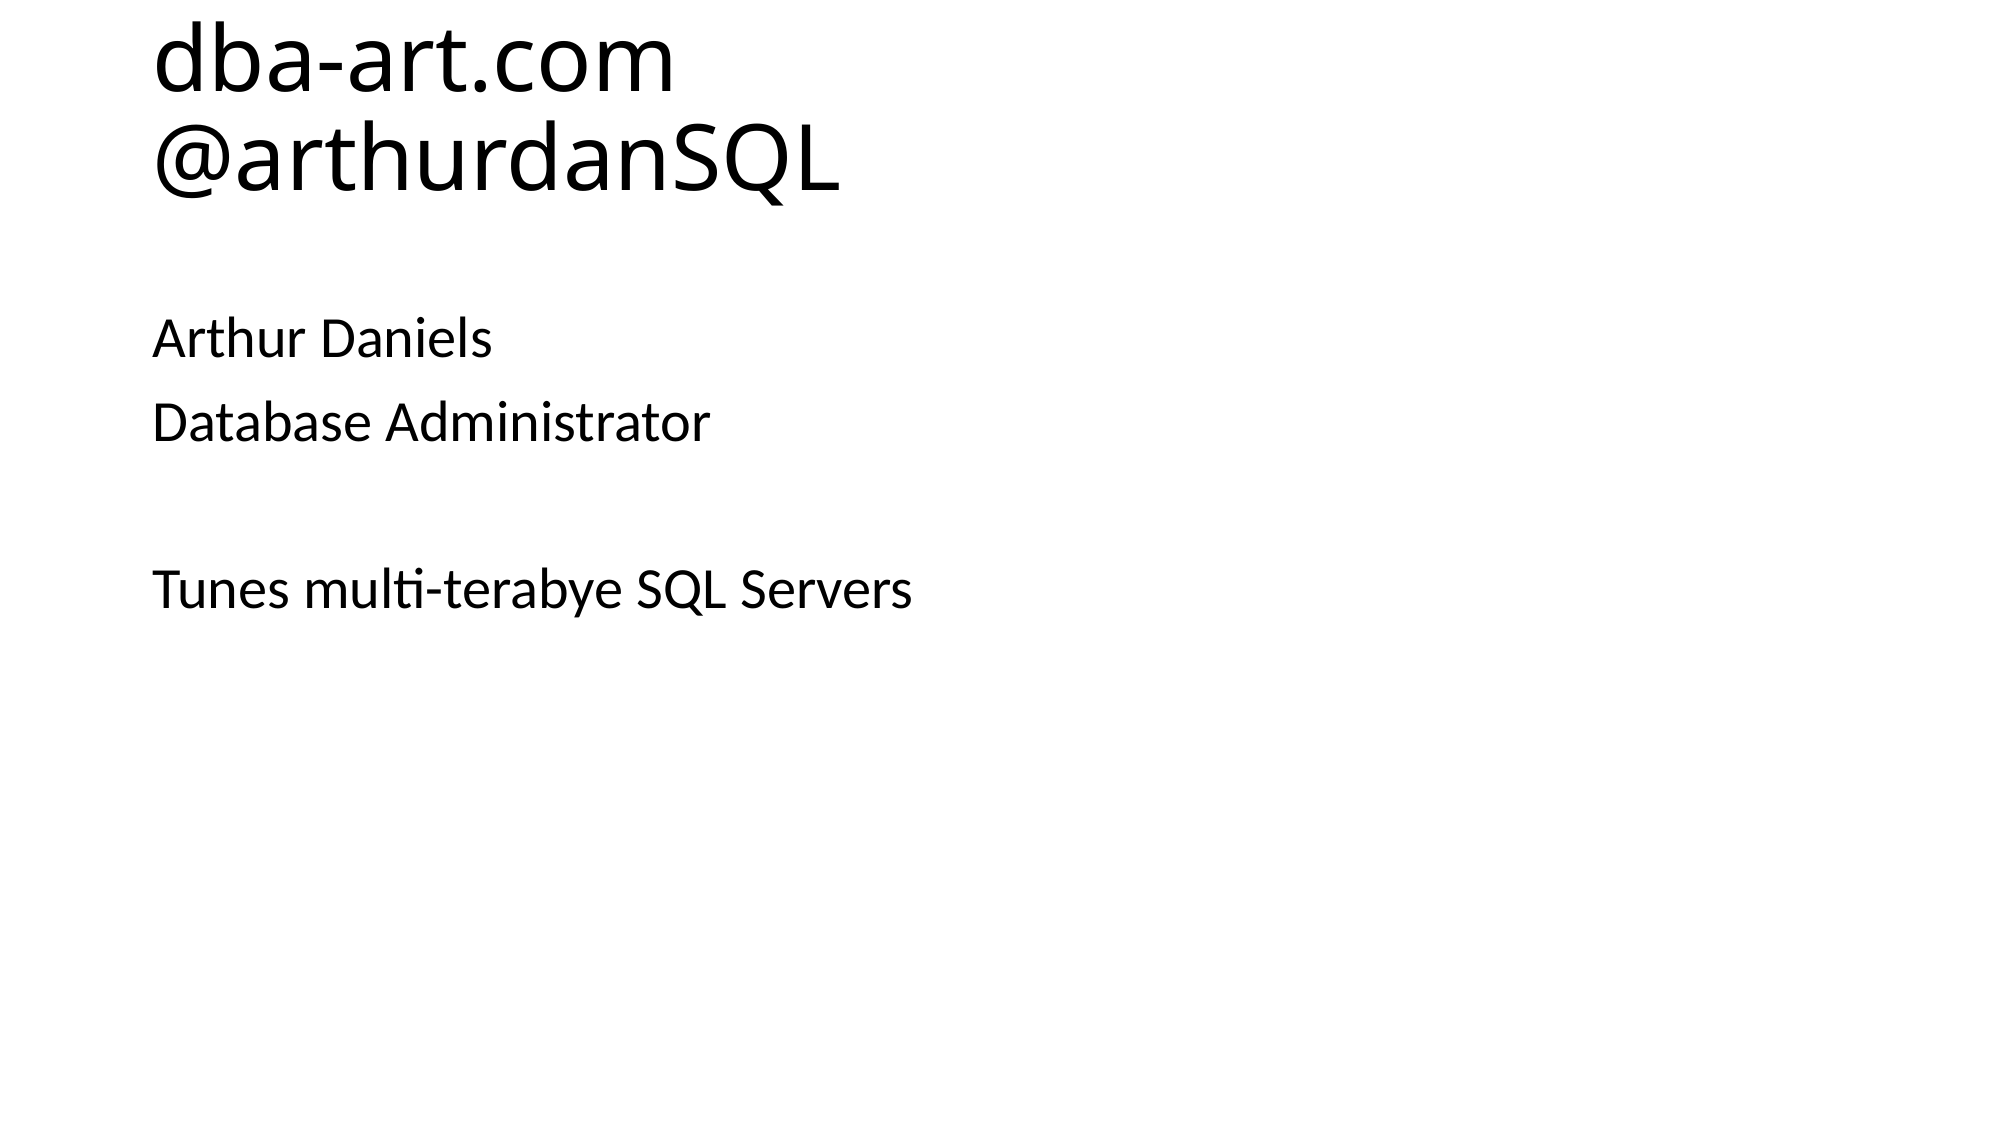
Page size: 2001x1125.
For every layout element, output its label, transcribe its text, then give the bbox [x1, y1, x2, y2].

title dba-art.com @arthurdanSQL [137, 3, 1863, 221]
list Arthur Daniels Database Administrator Tunes multi-terabye SQL Servers [137, 299, 1863, 1014]
